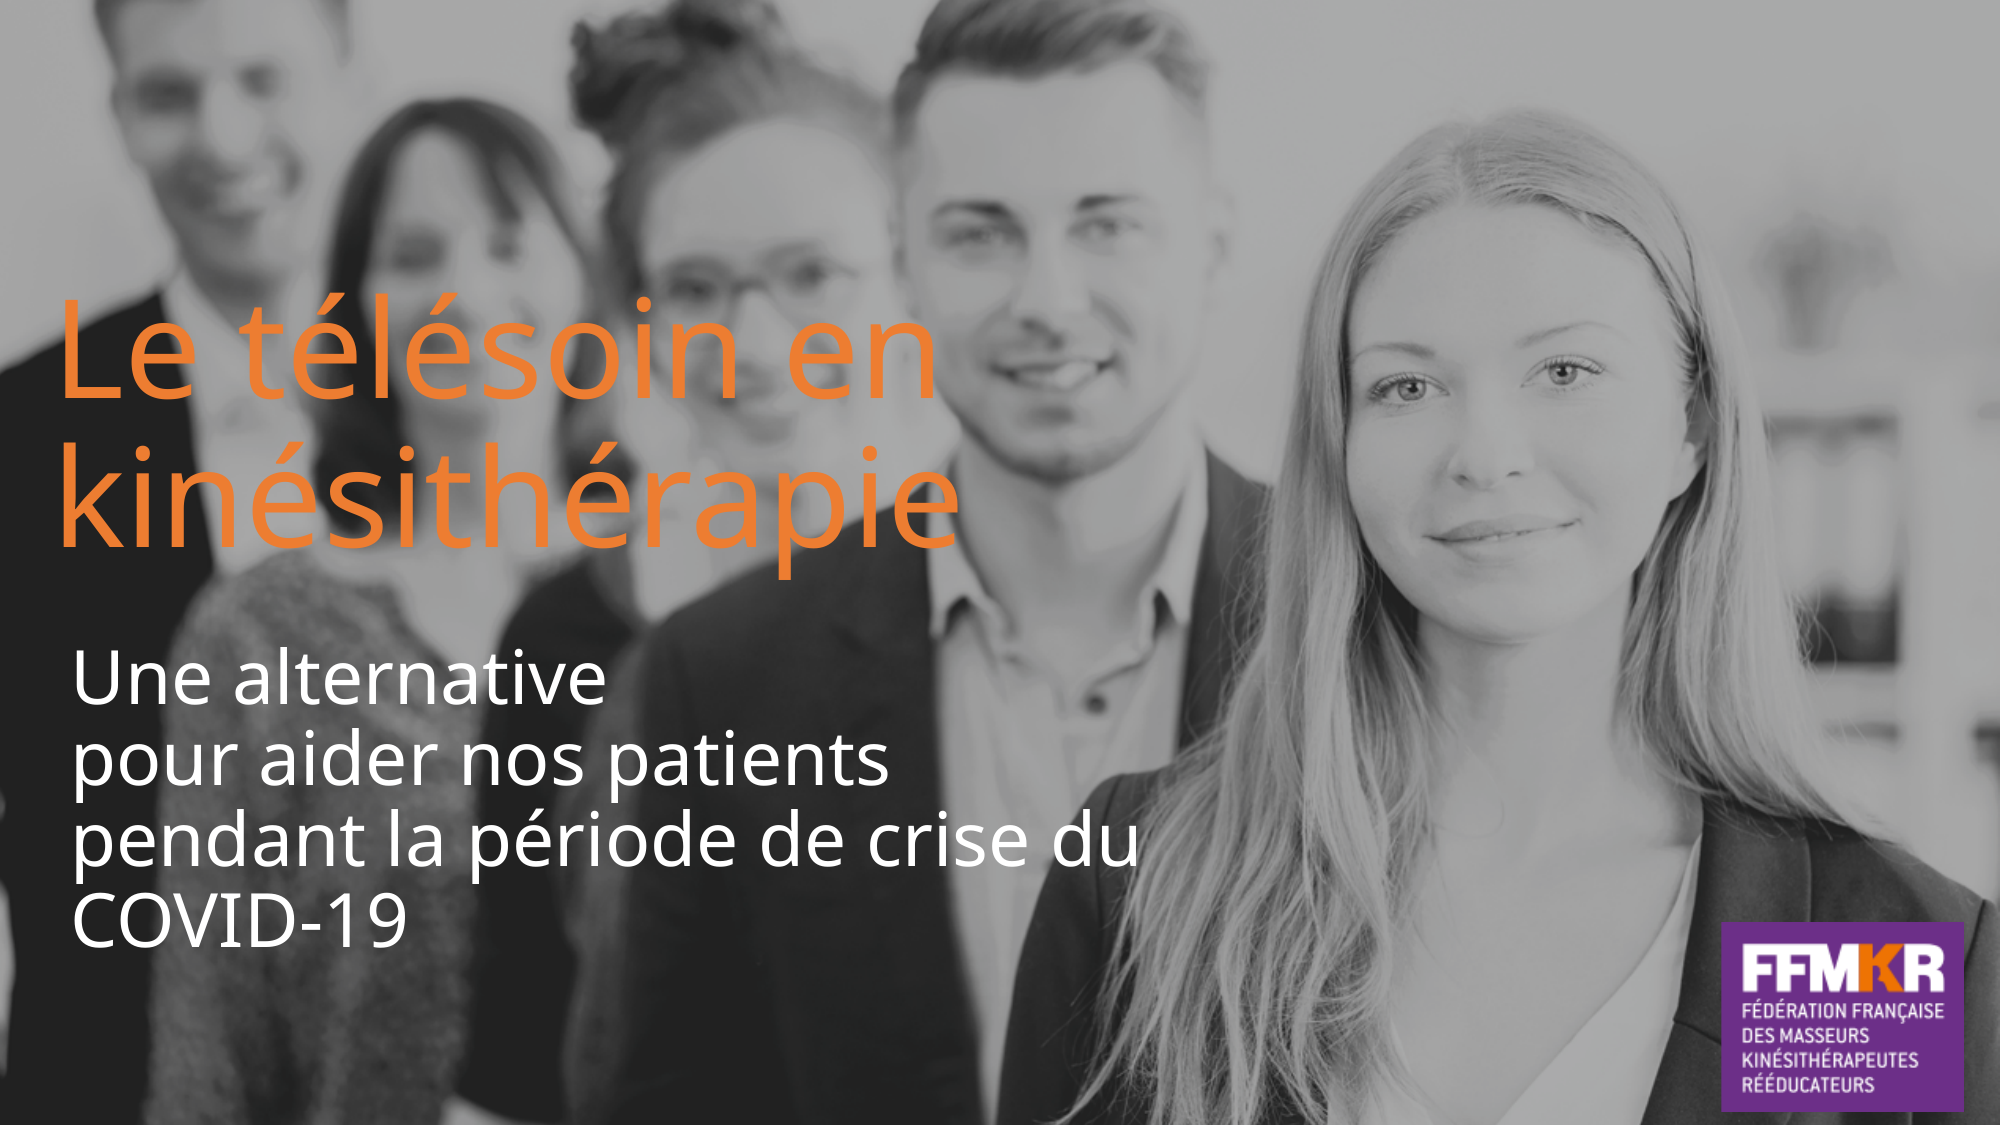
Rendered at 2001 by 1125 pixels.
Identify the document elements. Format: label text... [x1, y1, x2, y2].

text_box Le télésoin en kinésithérapie [37, 343, 1528, 513]
title Une alternative pour aider nos patients pendant la période de crise du COVID-19 [55, 615, 1293, 988]
picture [0, 0, 2000, 1125]
